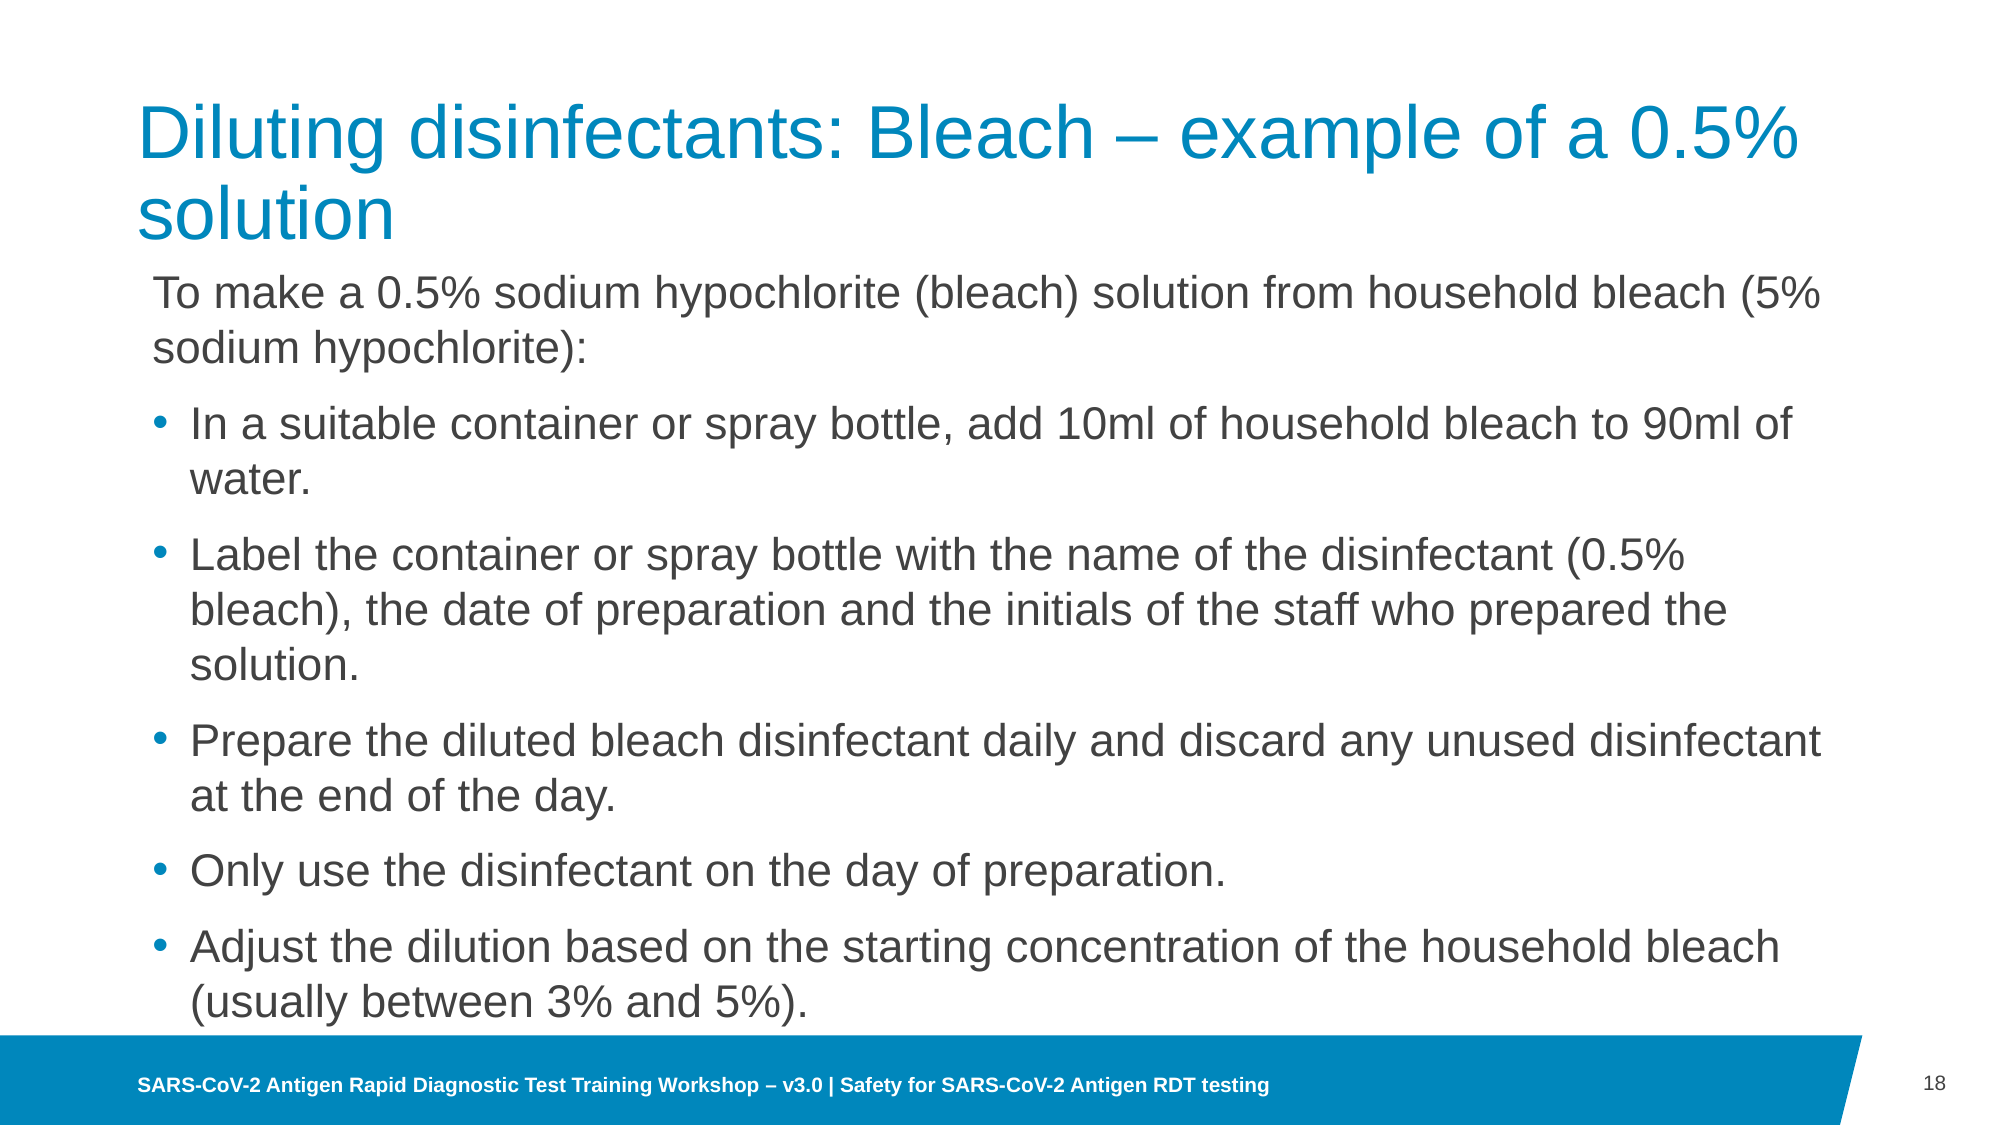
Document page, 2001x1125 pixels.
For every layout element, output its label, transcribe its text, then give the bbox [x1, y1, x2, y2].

list To make a 0.5% sodium hypochlorite (bleach) solution from household bleach (5% sodium hypochlorite): In a suitable container or spray bottle, add 10ml of household bleach to 90ml of water. Label the container or spray bottle with the name of the disinfectant (0.5% bleach), the date of preparation and the initials of the staff who prepared the solution. Prepare the diluted bleach disinfectant daily and discard any unused disinfectant at the end of the day. Only use the disinfectant on the day of preparation. Adjust the dilution based on the starting concentration of the household bleach (usually between 3% and 5%). [137, 255, 1863, 984]
title Diluting disinfectants: Bleach – example of a 0.5% solution [137, 100, 1863, 255]
slide_number 18 [1862, 1035, 1947, 1125]
footer SARS-CoV-2 Antigen Rapid Diagnostic Test Training Workshop – v3.0 | Safety for SARS-CoV-2 Antigen RDT testing [137, 1042, 1338, 1125]
